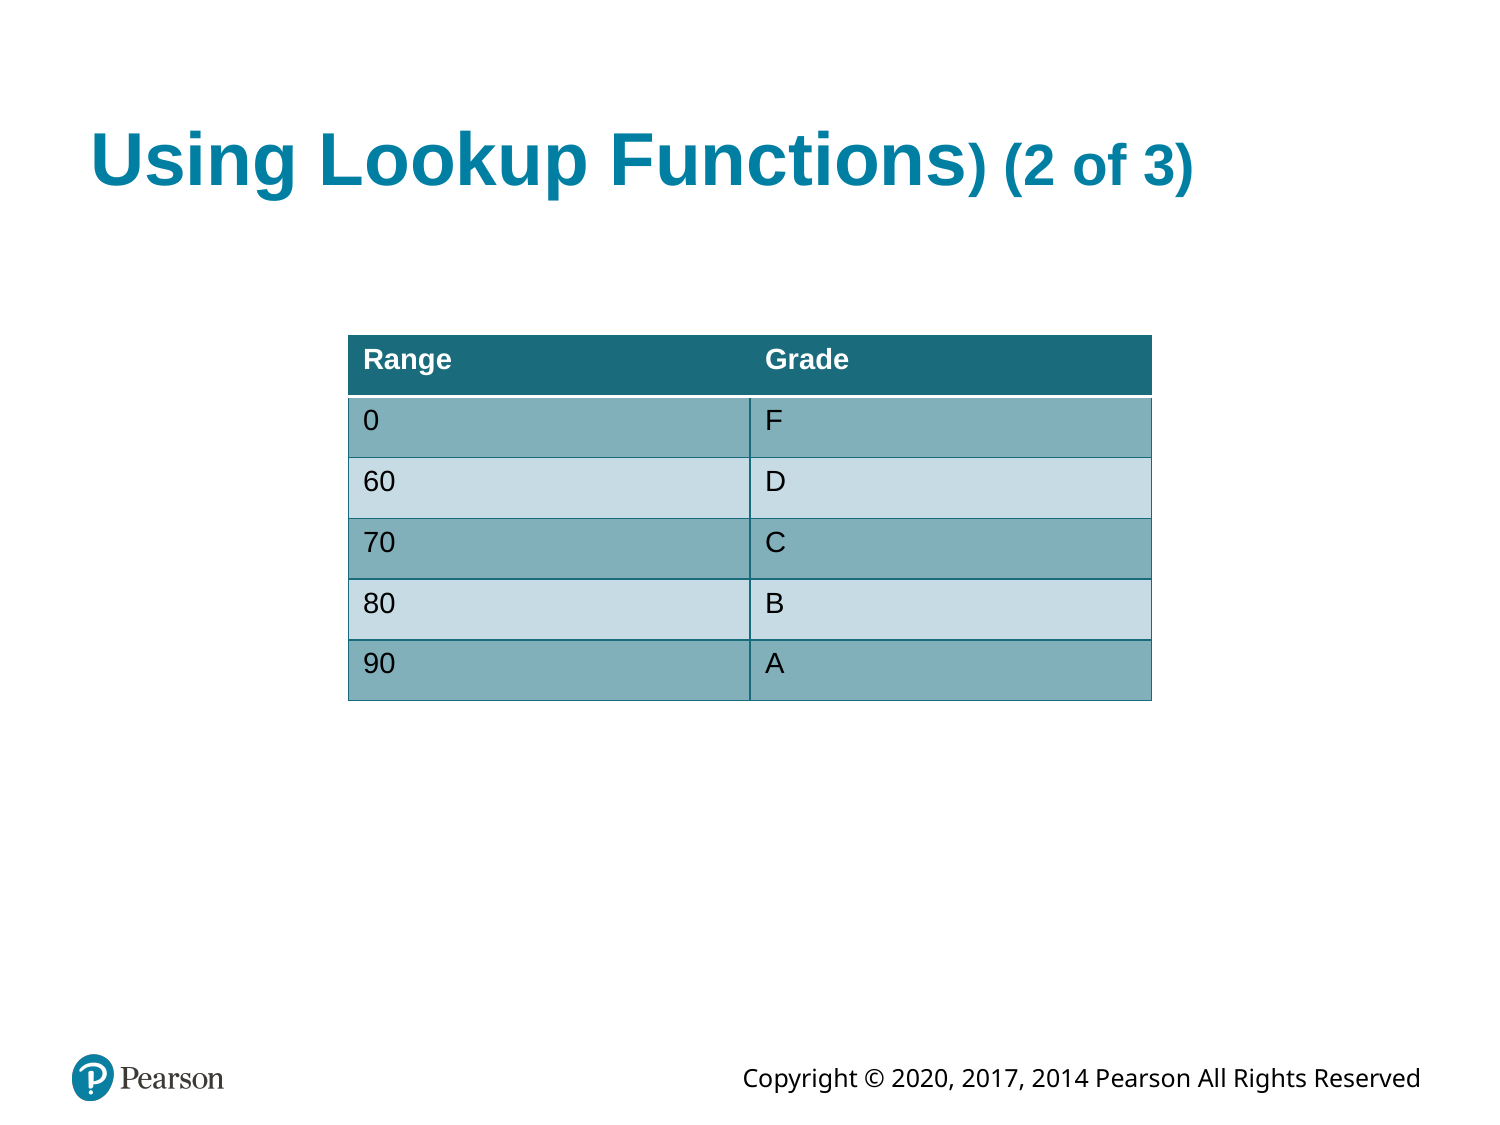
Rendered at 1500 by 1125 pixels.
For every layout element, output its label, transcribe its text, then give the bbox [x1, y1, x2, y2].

picture [98, 1054, 224, 1101]
table_cell 60 [349, 458, 749, 518]
table_cell 0 [349, 398, 749, 457]
table_header Grade [751, 336, 1151, 395]
picture [72, 1054, 88, 1070]
table_cell 80 [349, 580, 749, 639]
table_cell 90 [349, 641, 749, 700]
table_cell 70 [349, 519, 749, 578]
picture [80, 1063, 106, 1088]
table_cell C [751, 519, 1151, 578]
table_cell F [751, 398, 1151, 457]
table_cell D [751, 458, 1151, 518]
table_cell B [751, 580, 1151, 639]
title Using Lookup Functions) (2 of 3) [75, 35, 1425, 216]
table_cell A [751, 641, 1151, 700]
picture [72, 1087, 83, 1101]
table_header Range [349, 336, 749, 395]
